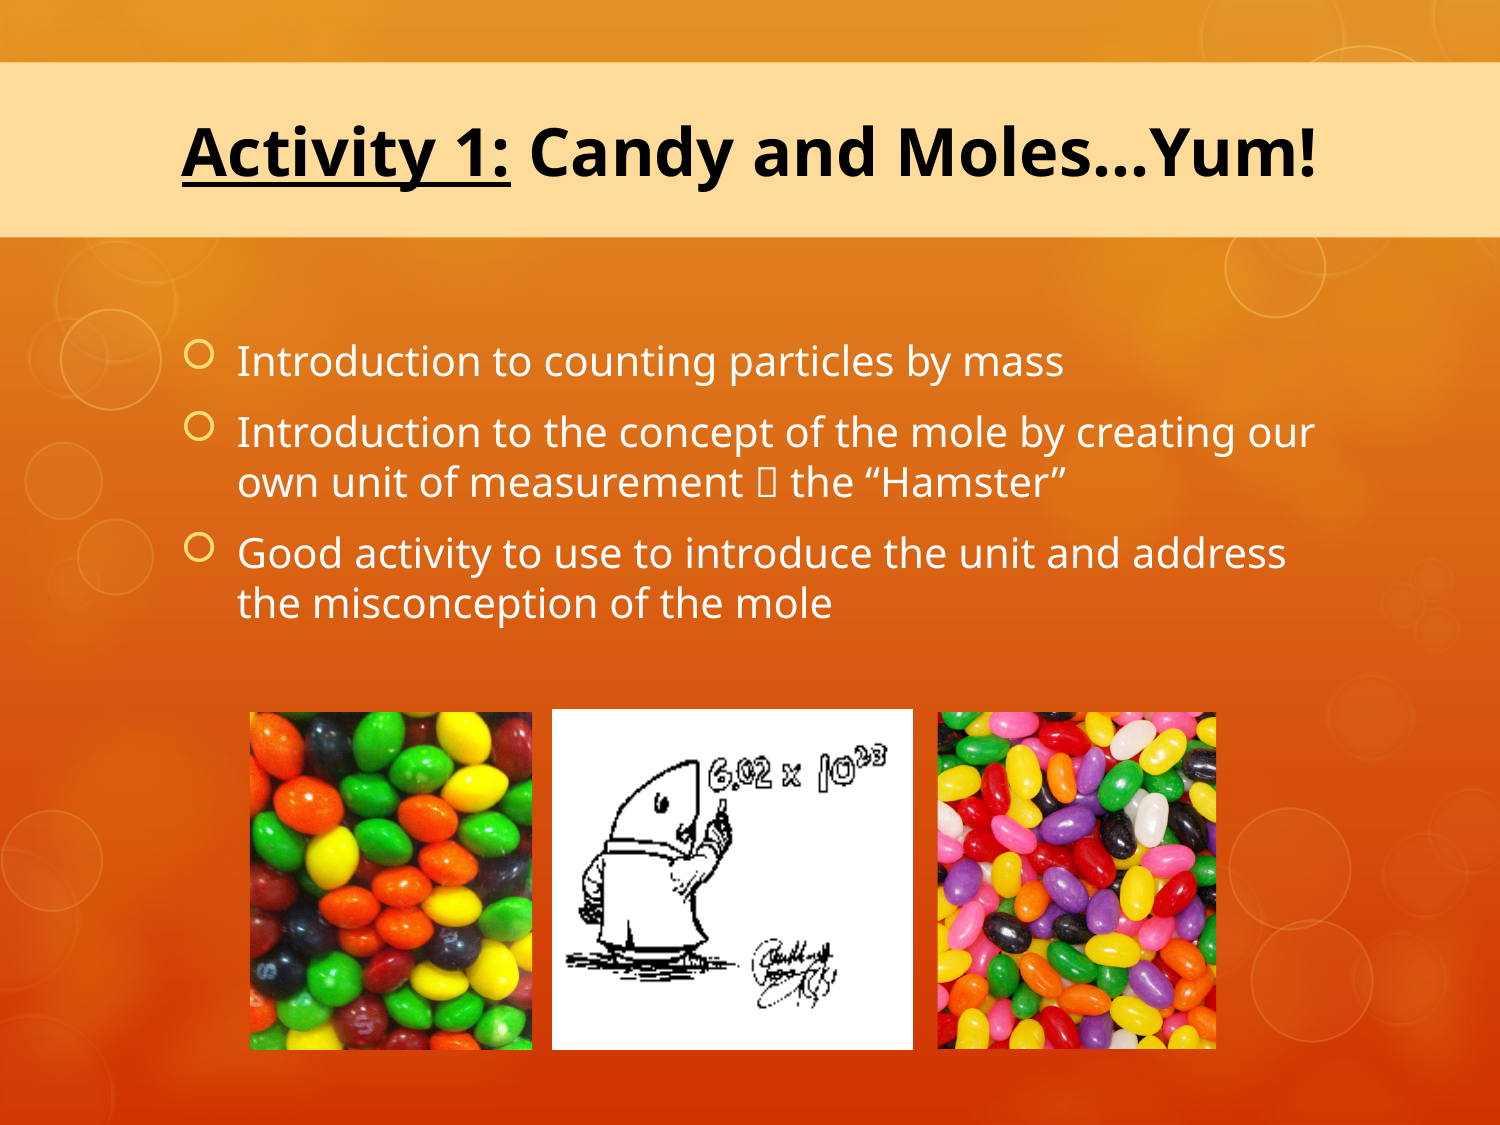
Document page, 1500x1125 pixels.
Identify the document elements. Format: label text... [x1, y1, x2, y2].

picture [936, 711, 1217, 1049]
picture [551, 709, 913, 1051]
title Activity 1: Candy and Moles…Yum! [0, 62, 1500, 238]
list Introduction to counting particles by mass Introduction to the concept of the mole by creating our own unit of measurement  the “Hamster” Good activity to use to introduce the unit and address the misconception of the mole [165, 283, 1335, 750]
picture [249, 711, 533, 1051]
